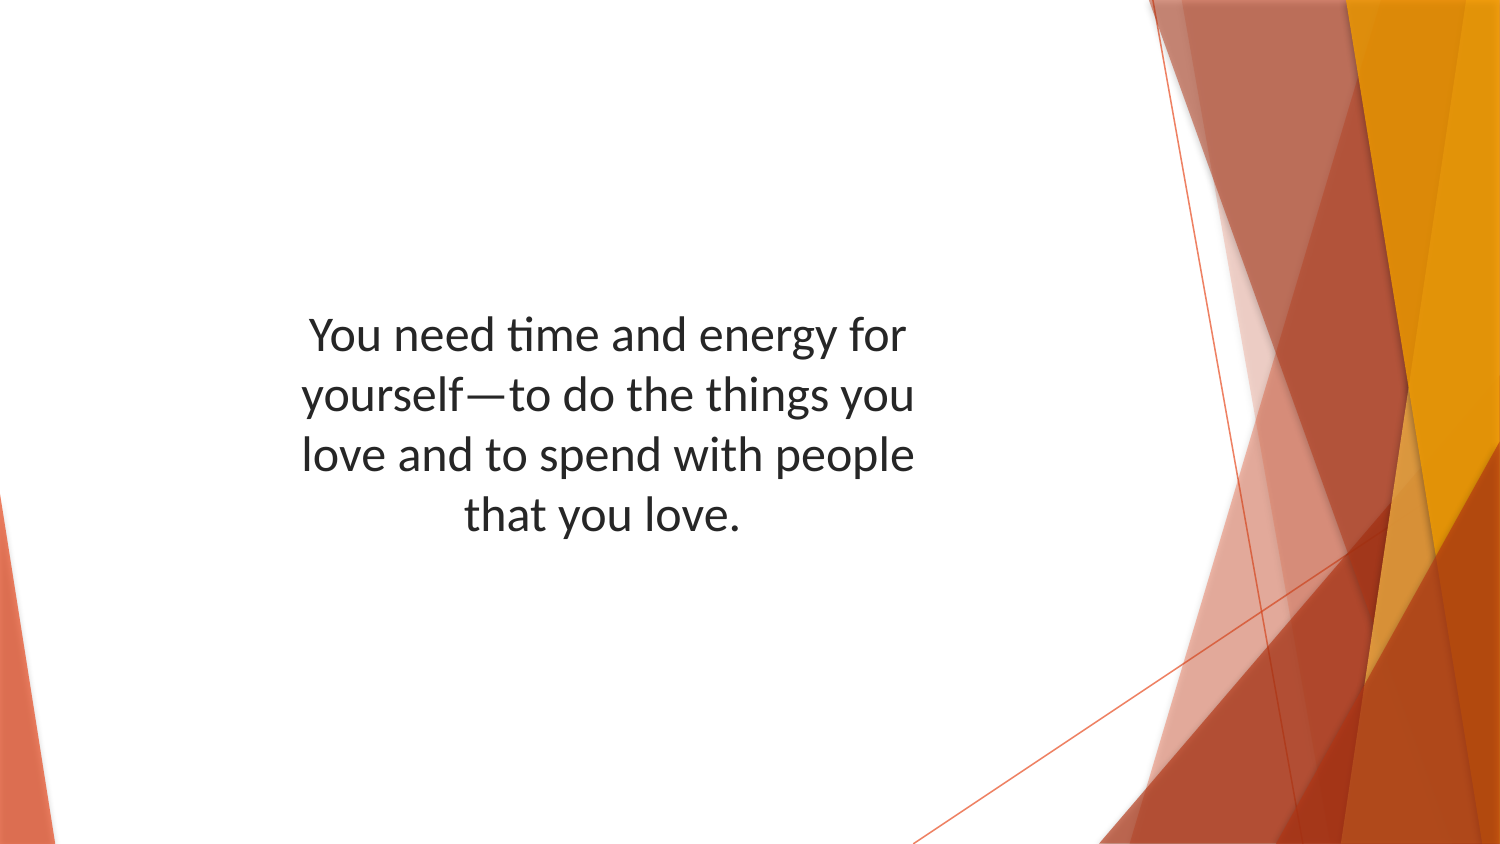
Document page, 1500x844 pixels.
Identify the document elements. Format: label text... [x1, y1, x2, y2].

list You need time and energy for yourself—to do the things you love and to spend with people that you love. [265, 114, 951, 729]
